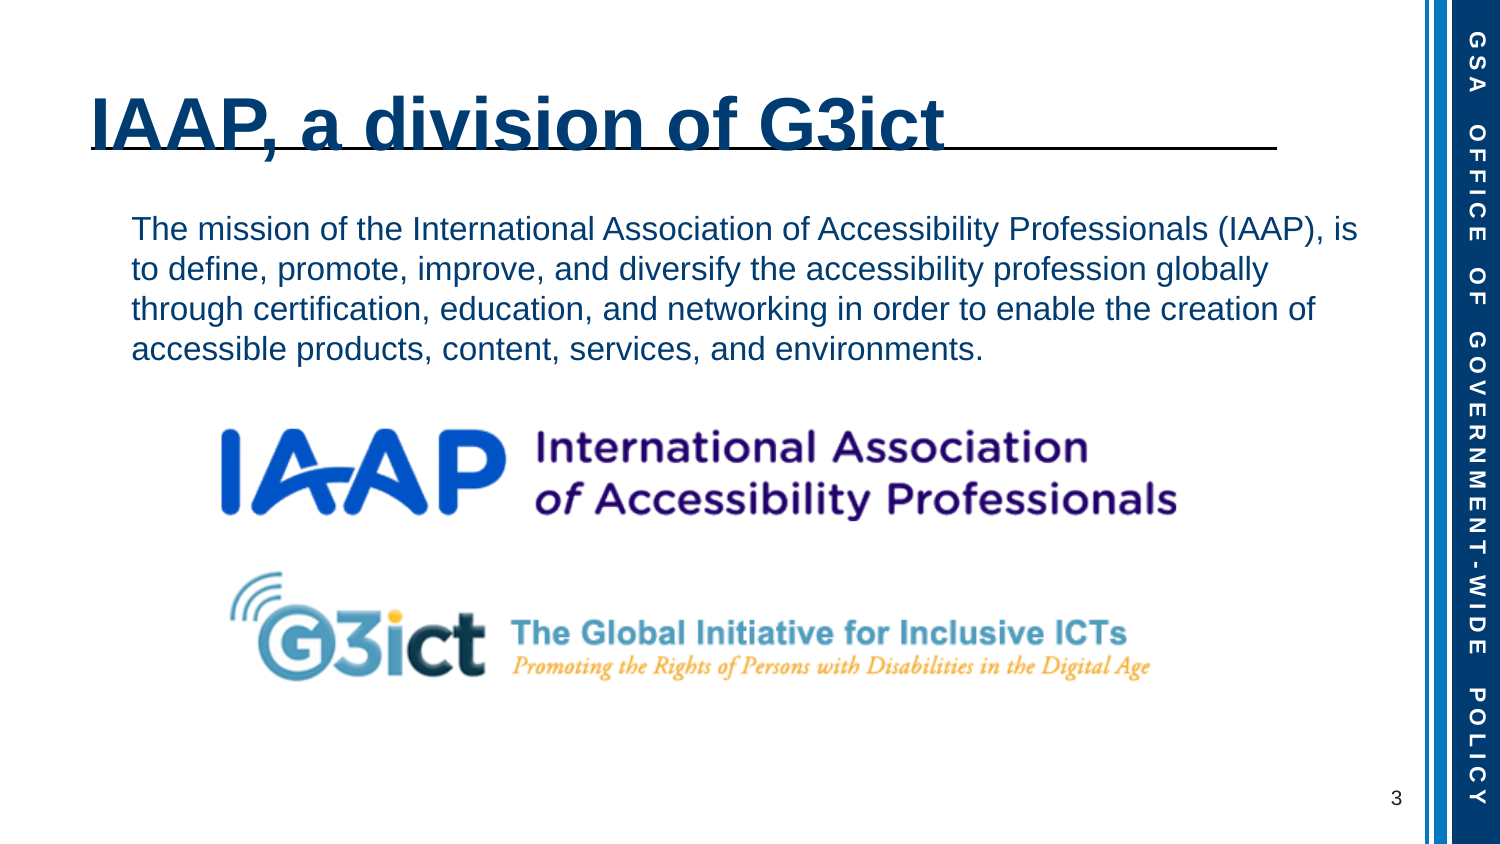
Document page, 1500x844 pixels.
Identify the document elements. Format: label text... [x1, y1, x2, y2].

list The mission of the International Association of Accessibility Professionals (IAAP), is to define, promote, improve, and diversify the accessibility profession globally through certification, education, and networking in order to enable the creation of accessible products, content, services, and environments.​ [101, 191, 1393, 381]
picture [198, 402, 1208, 550]
title IAAP, a division of G3ict [75, 34, 1393, 181]
picture [223, 565, 1183, 688]
slide_number 3 [1327, 764, 1418, 830]
